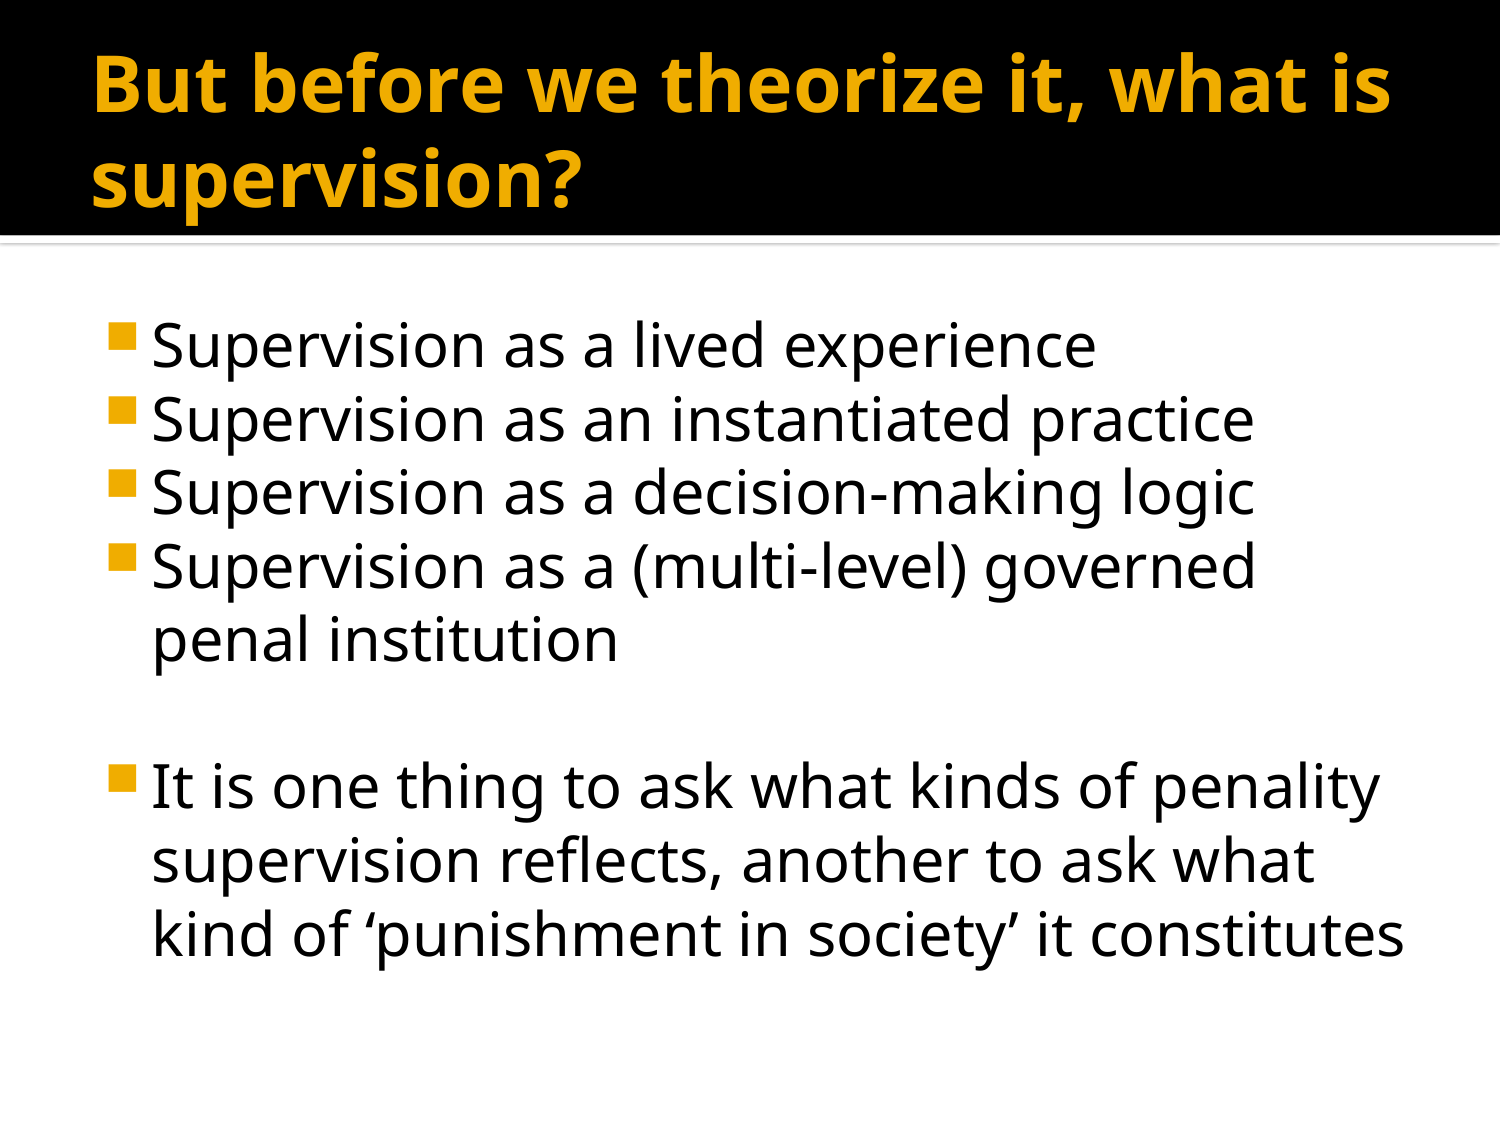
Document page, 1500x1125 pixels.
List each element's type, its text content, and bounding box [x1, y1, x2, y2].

list Supervision as a lived experience Supervision as an instantiated practice Supervision as a decision-making logic Supervision as a (multi-level) governed penal institution It is one thing to ask what kinds of penality supervision reflects, another to ask what kind of ‘punishment in society’ it constitutes [76, 291, 1427, 1050]
title But before we theorize it, what is supervision? [75, 25, 1425, 231]
